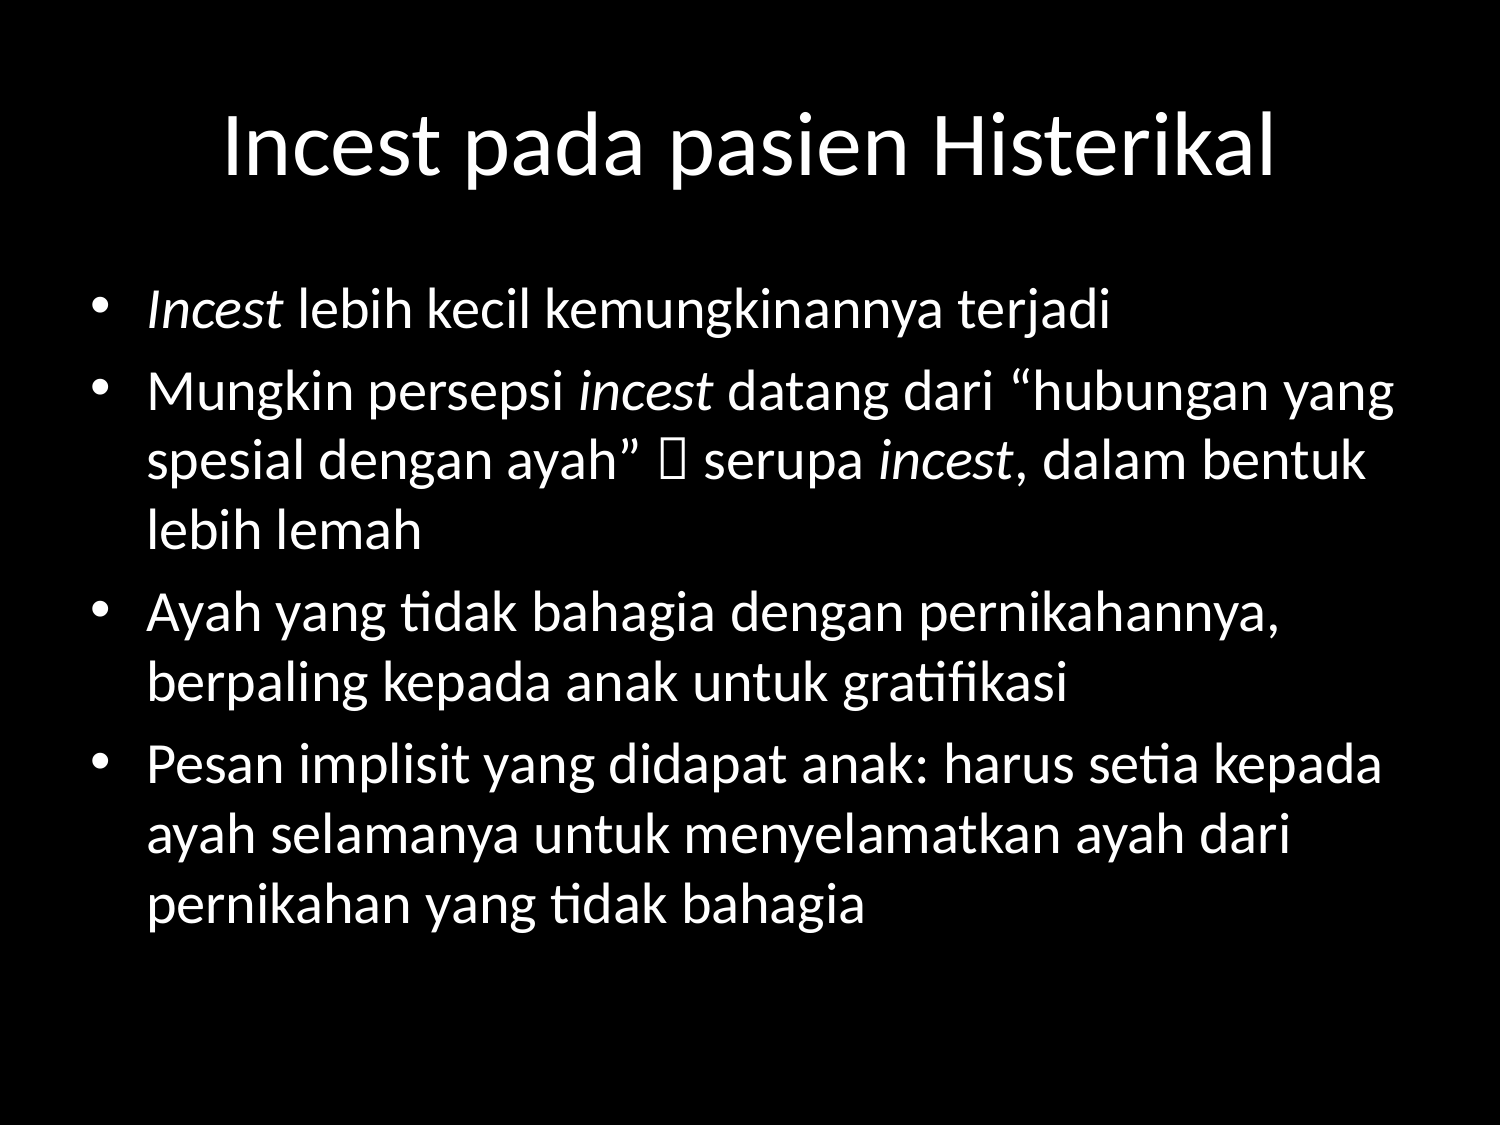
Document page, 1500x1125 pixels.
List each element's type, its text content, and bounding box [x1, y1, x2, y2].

title Incest pada pasien Histerikal [75, 45, 1425, 233]
list Incest lebih kecil kemungkinannya terjadi Mungkin persepsi incest datang dari “hubungan yang spesial dengan ayah”  serupa incest, dalam bentuk lebih lemah Ayah yang tidak bahagia dengan pernikahannya, berpaling kepada anak untuk gratifikasi Pesan implisit yang didapat anak: harus setia kepada ayah selamanya untuk menyelamatkan ayah dari pernikahan yang tidak bahagia [75, 262, 1425, 1005]
